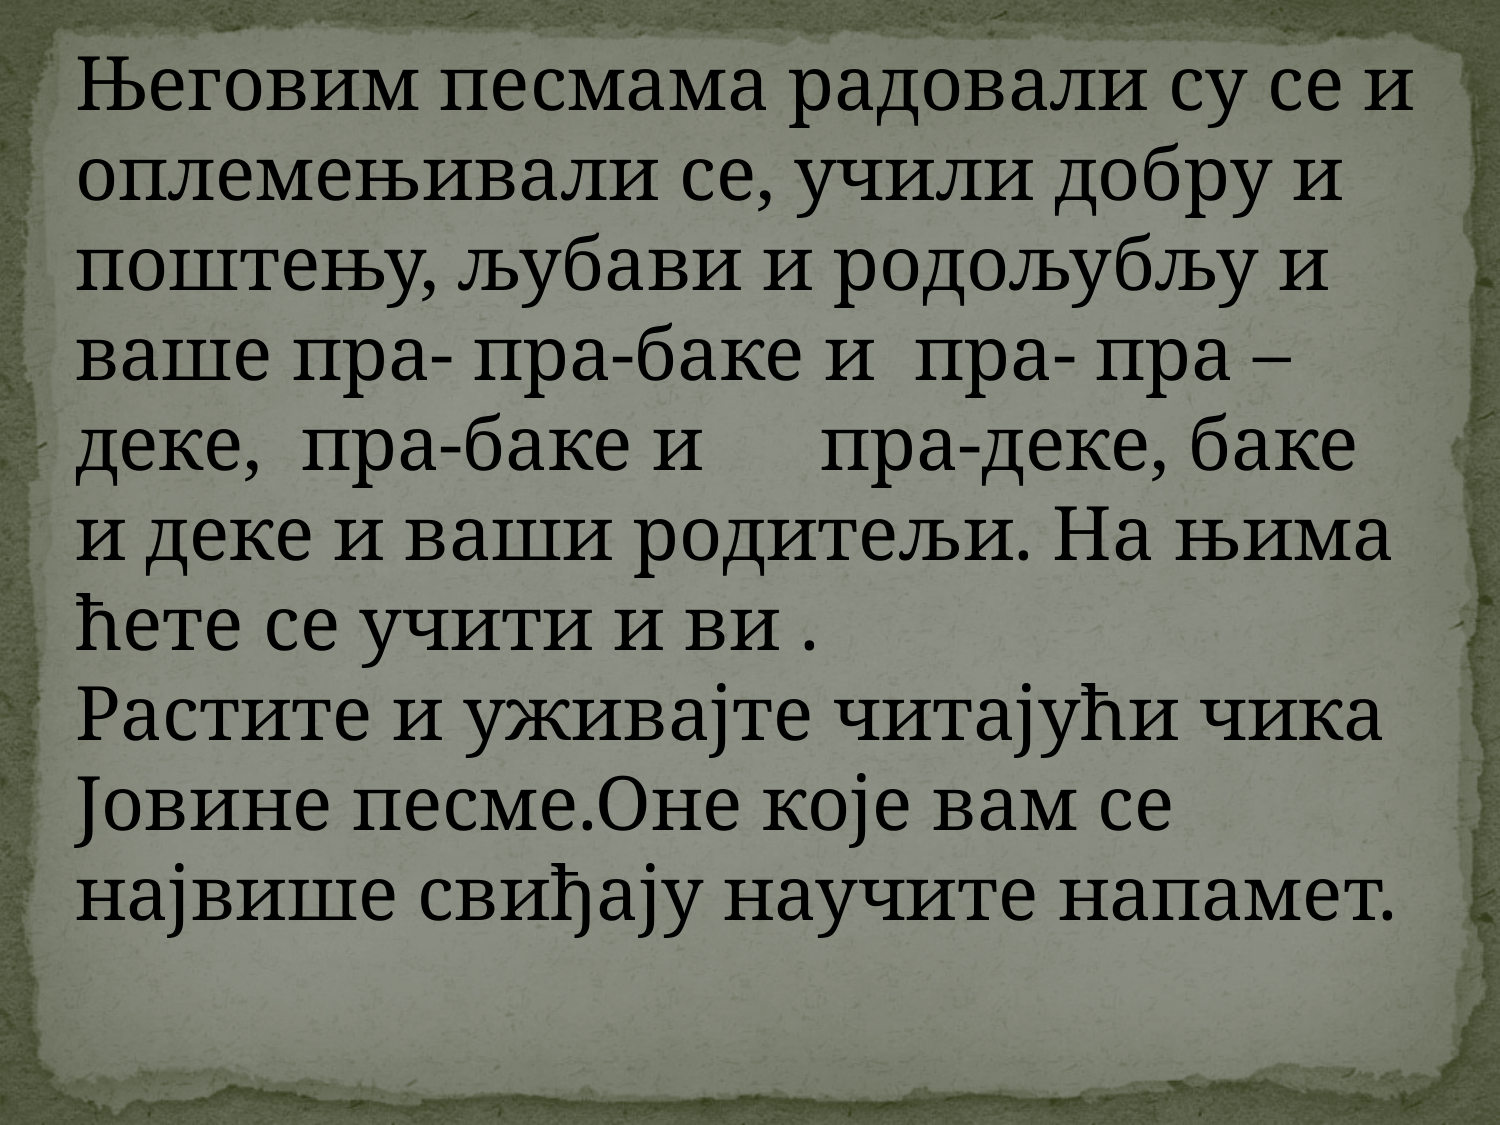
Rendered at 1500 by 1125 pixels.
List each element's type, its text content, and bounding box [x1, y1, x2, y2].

text_box Његовим песмама радовали су се и оплемењивали се, учили добру и поштењу, љубави и родољубљу и ваше пра- пра-баке и пра- пра – деке, пра-баке и пра-деке, баке и деке и ваши родитељи. На њима ћете се учити и ви . Растите и уживајте читајући чика Јовине песме.Оне које вам се највише свиђају научите напамет. [75, 10, 1425, 240]
picture [0, 0, 1500, 1125]
